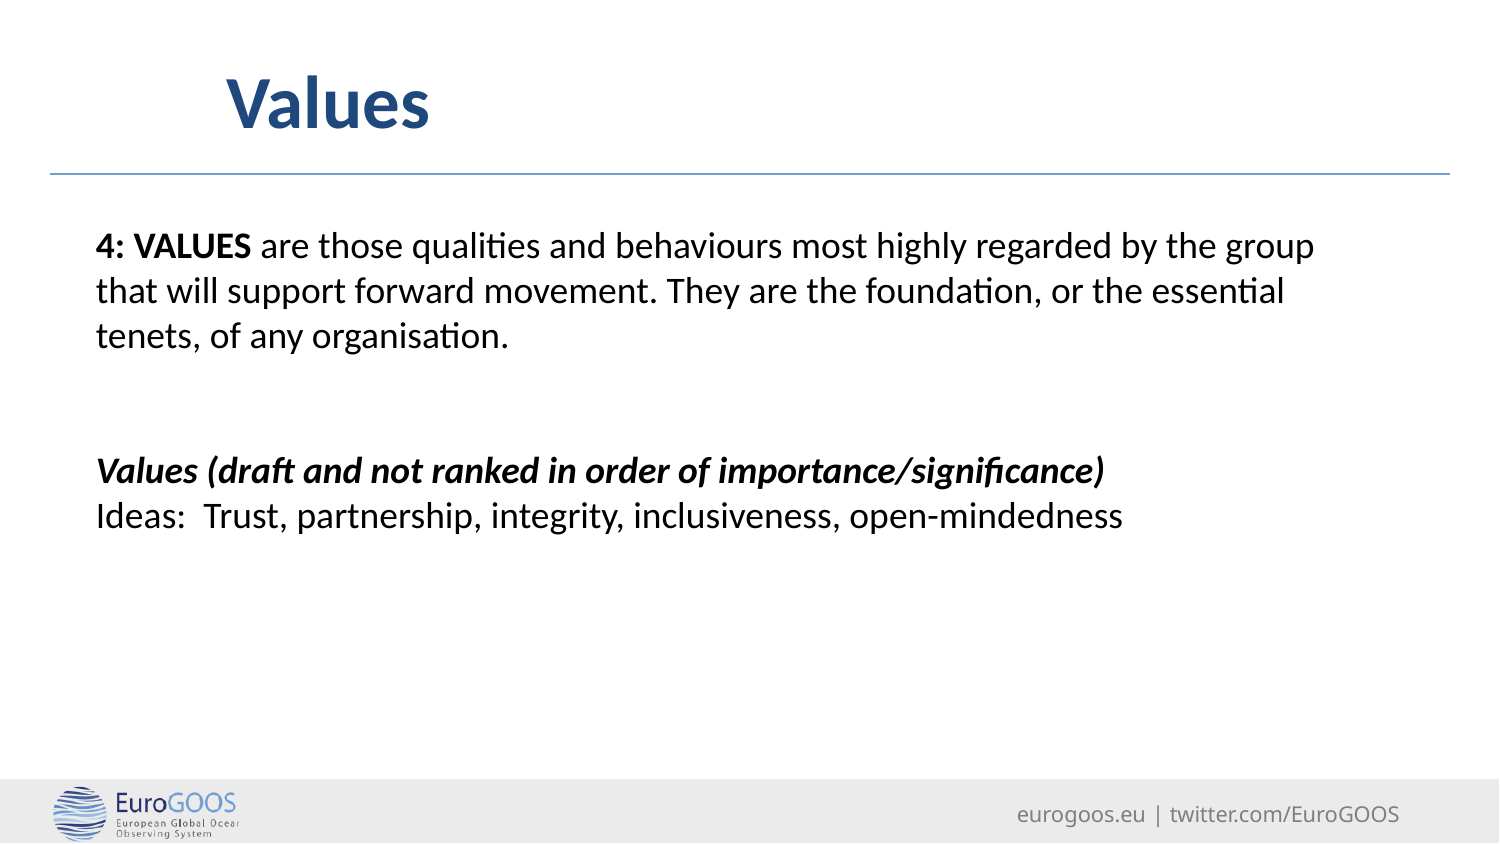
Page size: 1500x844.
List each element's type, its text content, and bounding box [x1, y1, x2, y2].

text_box [0, 777, 1500, 844]
text_box 4: VALUES are those qualities and behaviours most highly regarded by the group that will support forward movement. They are the foundation, or the essential tenets, of any organisation. Values (draft and not ranked in order of importance/significance) Ideas: Trust, partnership, integrity, inclusiveness, open-mindedness [81, 178, 1375, 543]
picture [49, 782, 239, 844]
text_box Values [226, 53, 431, 151]
text_box eurogoos.eu | twitter.com/EuroGOOS [1016, 802, 1401, 835]
